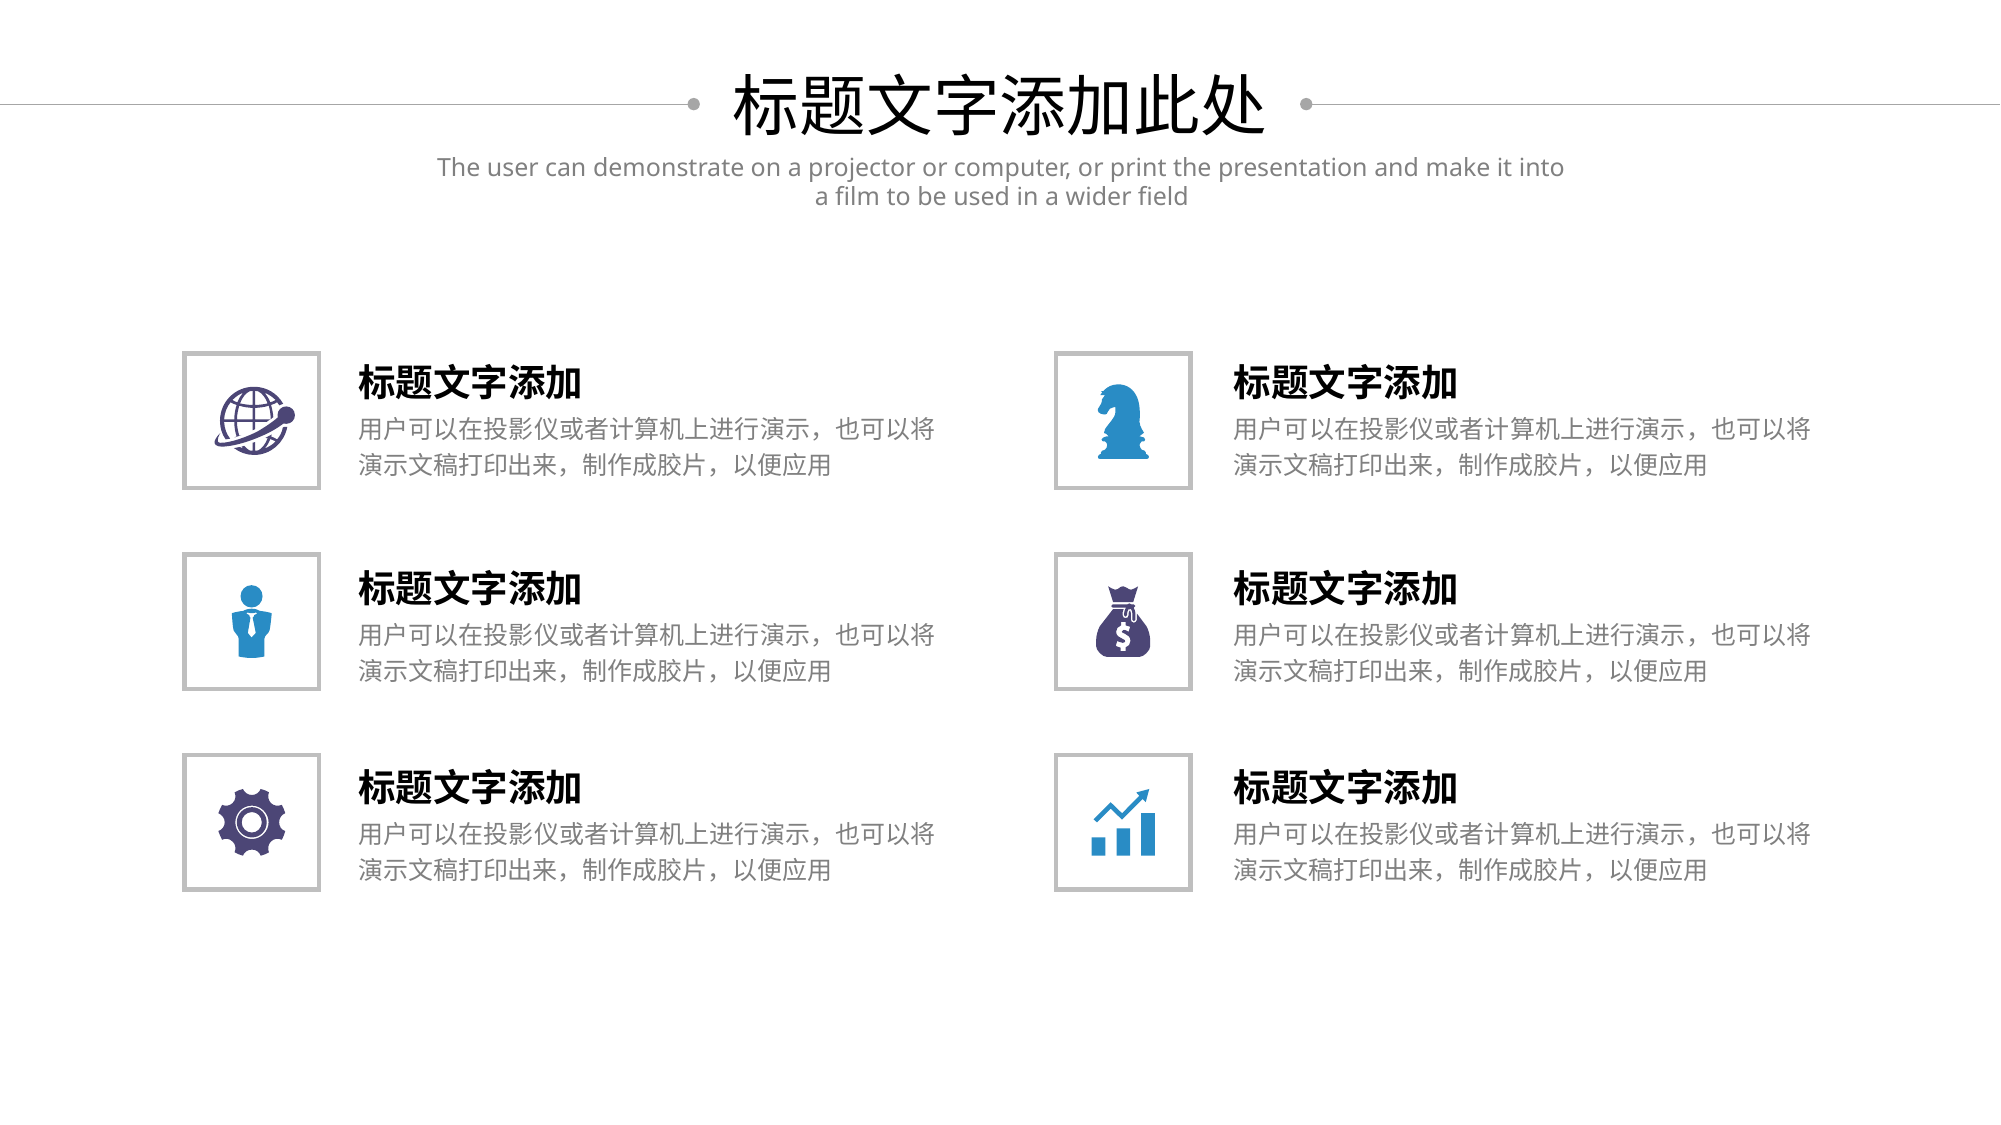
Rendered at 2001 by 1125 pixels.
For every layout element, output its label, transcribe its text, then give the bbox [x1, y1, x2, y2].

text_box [1219, 548, 1828, 695]
text_box [214, 386, 295, 447]
text_box [1097, 384, 1149, 459]
text_box [1096, 586, 1151, 657]
text_box The user can demonstrate on a projector or computer, or print the presentation and make it into a film to be used in a wider field [412, 143, 1592, 219]
text_box [1141, 813, 1155, 856]
text_box [231, 585, 272, 658]
text_box [183, 754, 320, 891]
text_box [1116, 828, 1131, 856]
text_box [183, 553, 320, 690]
text_box [183, 352, 320, 489]
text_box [1219, 342, 1828, 489]
text_box 标题文字添加此处 [718, 56, 1282, 143]
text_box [343, 548, 952, 695]
text_box [1055, 553, 1192, 690]
text_box [1093, 788, 1150, 823]
text_box [218, 788, 286, 856]
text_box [1219, 747, 1828, 893]
text_box [1055, 754, 1192, 891]
text_box [1091, 837, 1106, 856]
text_box [1055, 352, 1192, 489]
text_box [233, 426, 288, 455]
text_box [343, 342, 952, 489]
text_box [343, 747, 952, 893]
